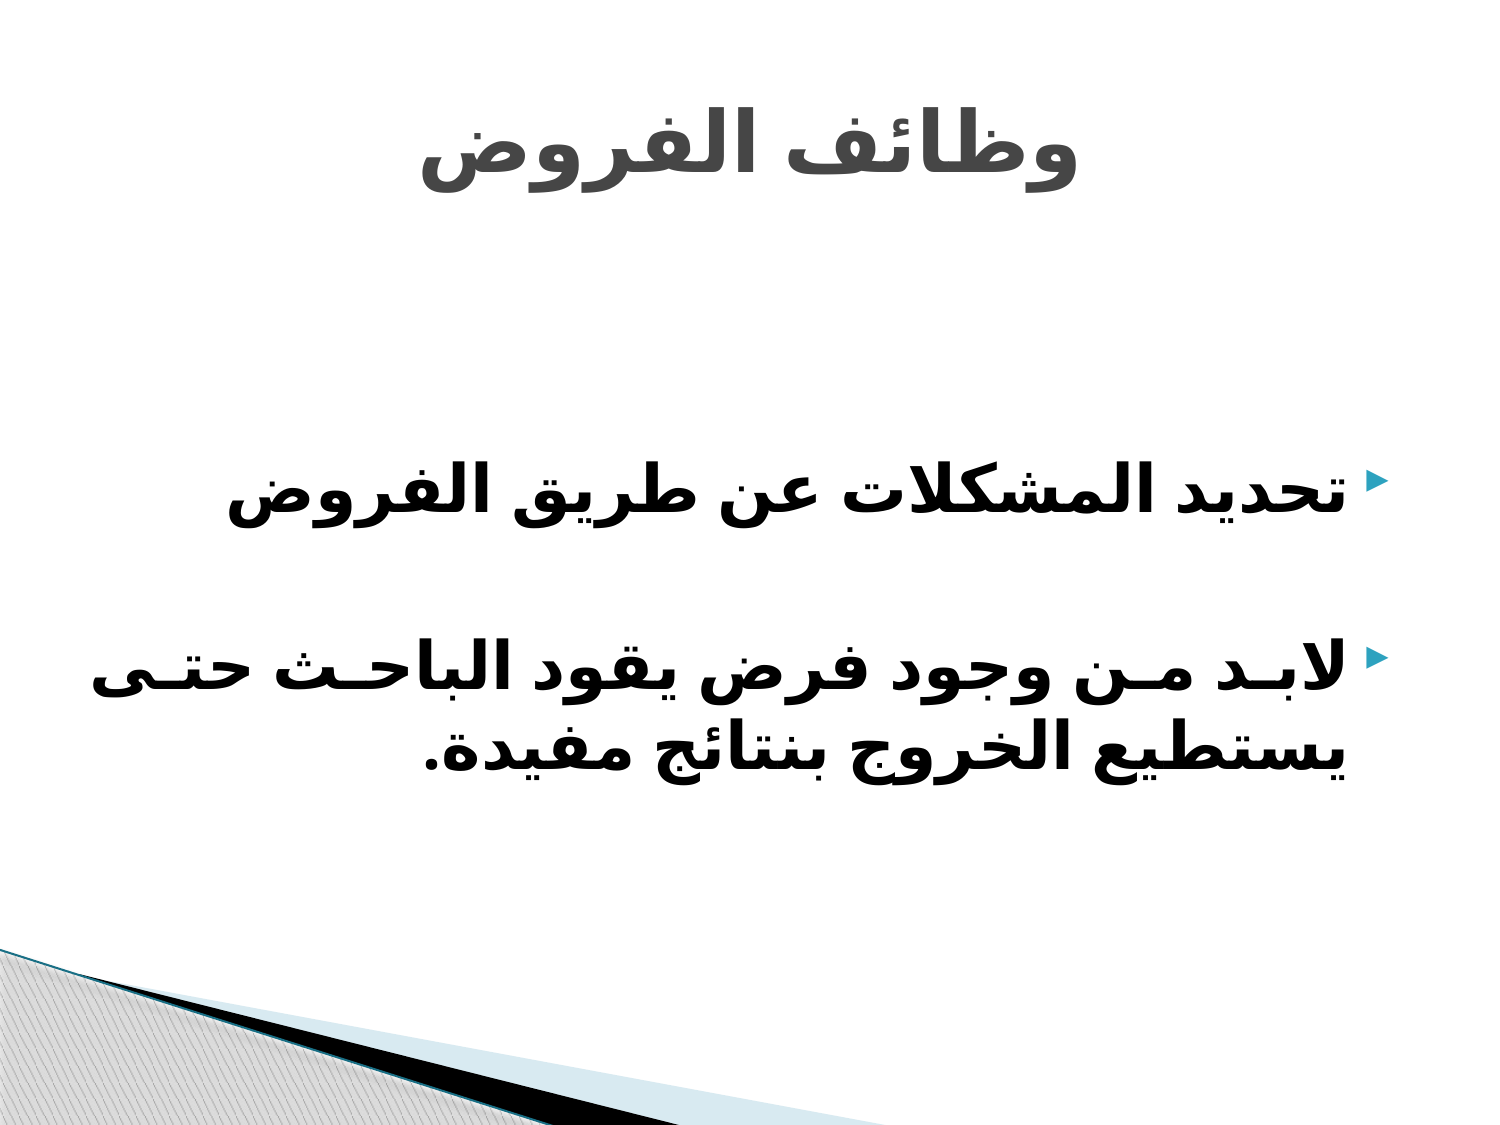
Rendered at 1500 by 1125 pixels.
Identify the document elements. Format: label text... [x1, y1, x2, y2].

title وظائف الفروض [75, 45, 1425, 233]
list تحديد المشكلات عن طريق الفروض لابد من وجود فرض يقود الباحث حتى يستطيع الخروج بنتائج مفيدة. [75, 243, 1425, 986]
